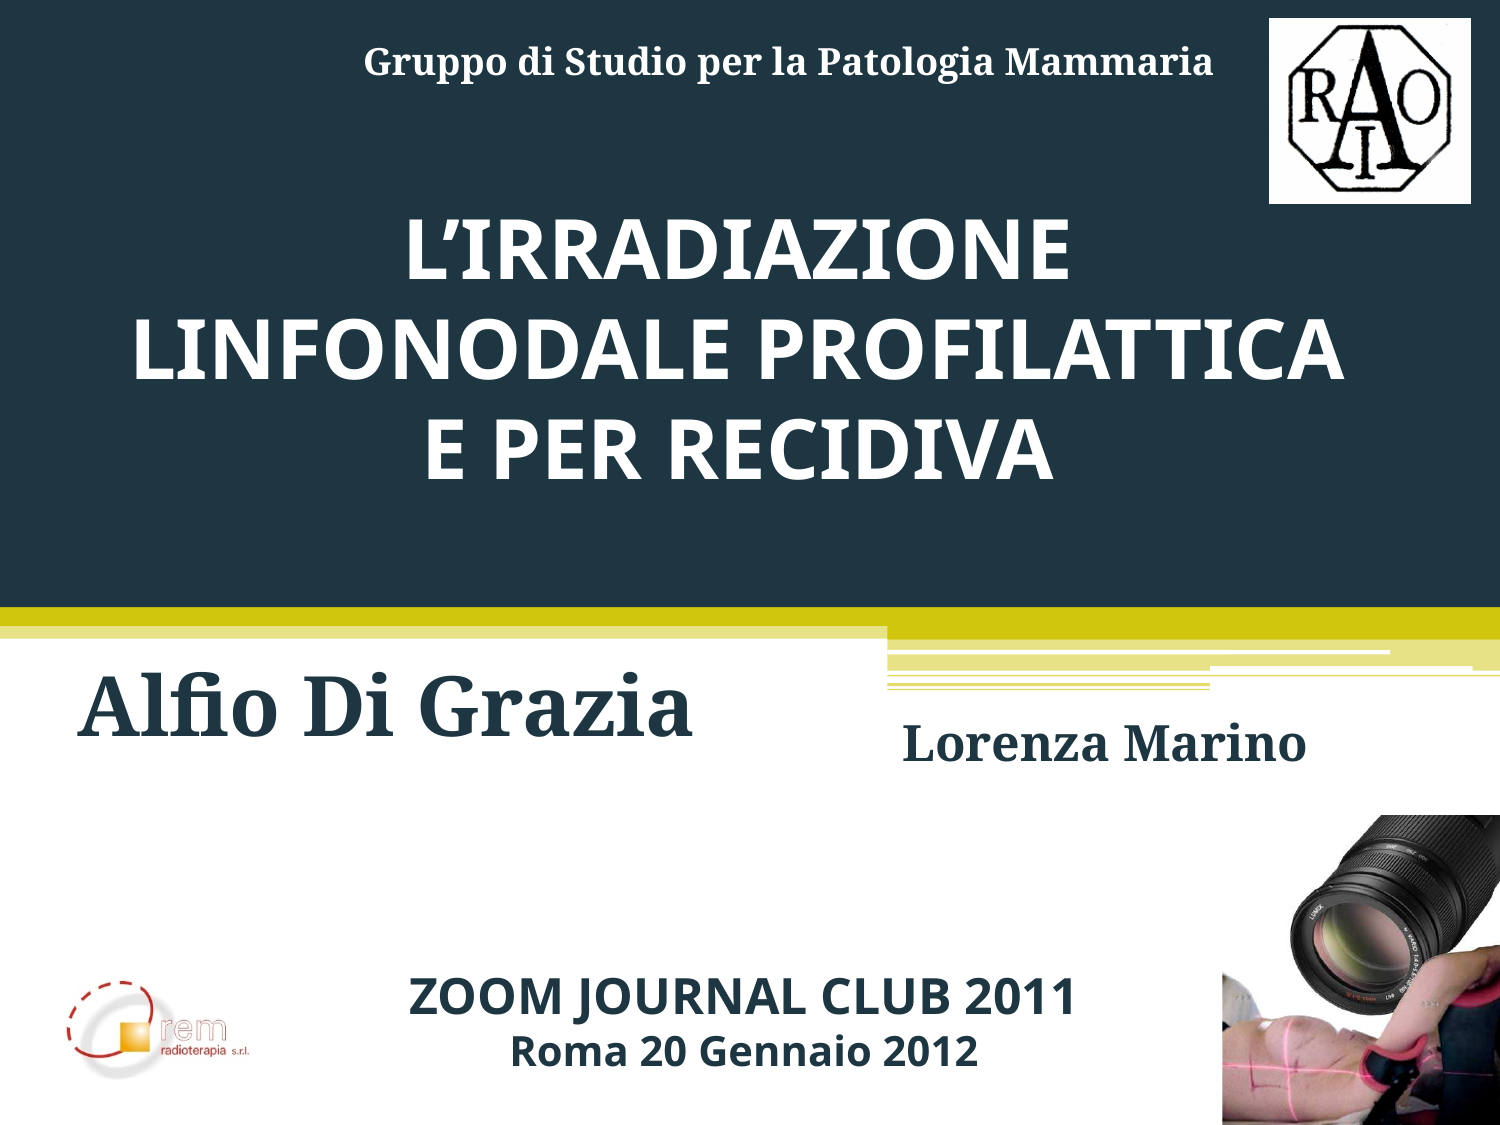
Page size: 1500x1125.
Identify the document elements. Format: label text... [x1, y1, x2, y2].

picture [1269, 18, 1471, 204]
picture [44, 952, 279, 1104]
text_box ZOOM JOURNAL CLUB 2011 Roma 20 Gennaio 2012 [348, 952, 1140, 1083]
text_box Lorenza Marino [887, 704, 1324, 779]
title L’IRRADIAZIONE LINFONODALE PROFILATTICA E PER RECIDIVA [100, 266, 1376, 504]
picture [1222, 814, 1500, 1125]
text_box Alfio Di Grazia [63, 645, 711, 760]
text_box Gruppo di Studio per la Patologia Mammaria [348, 30, 1263, 91]
